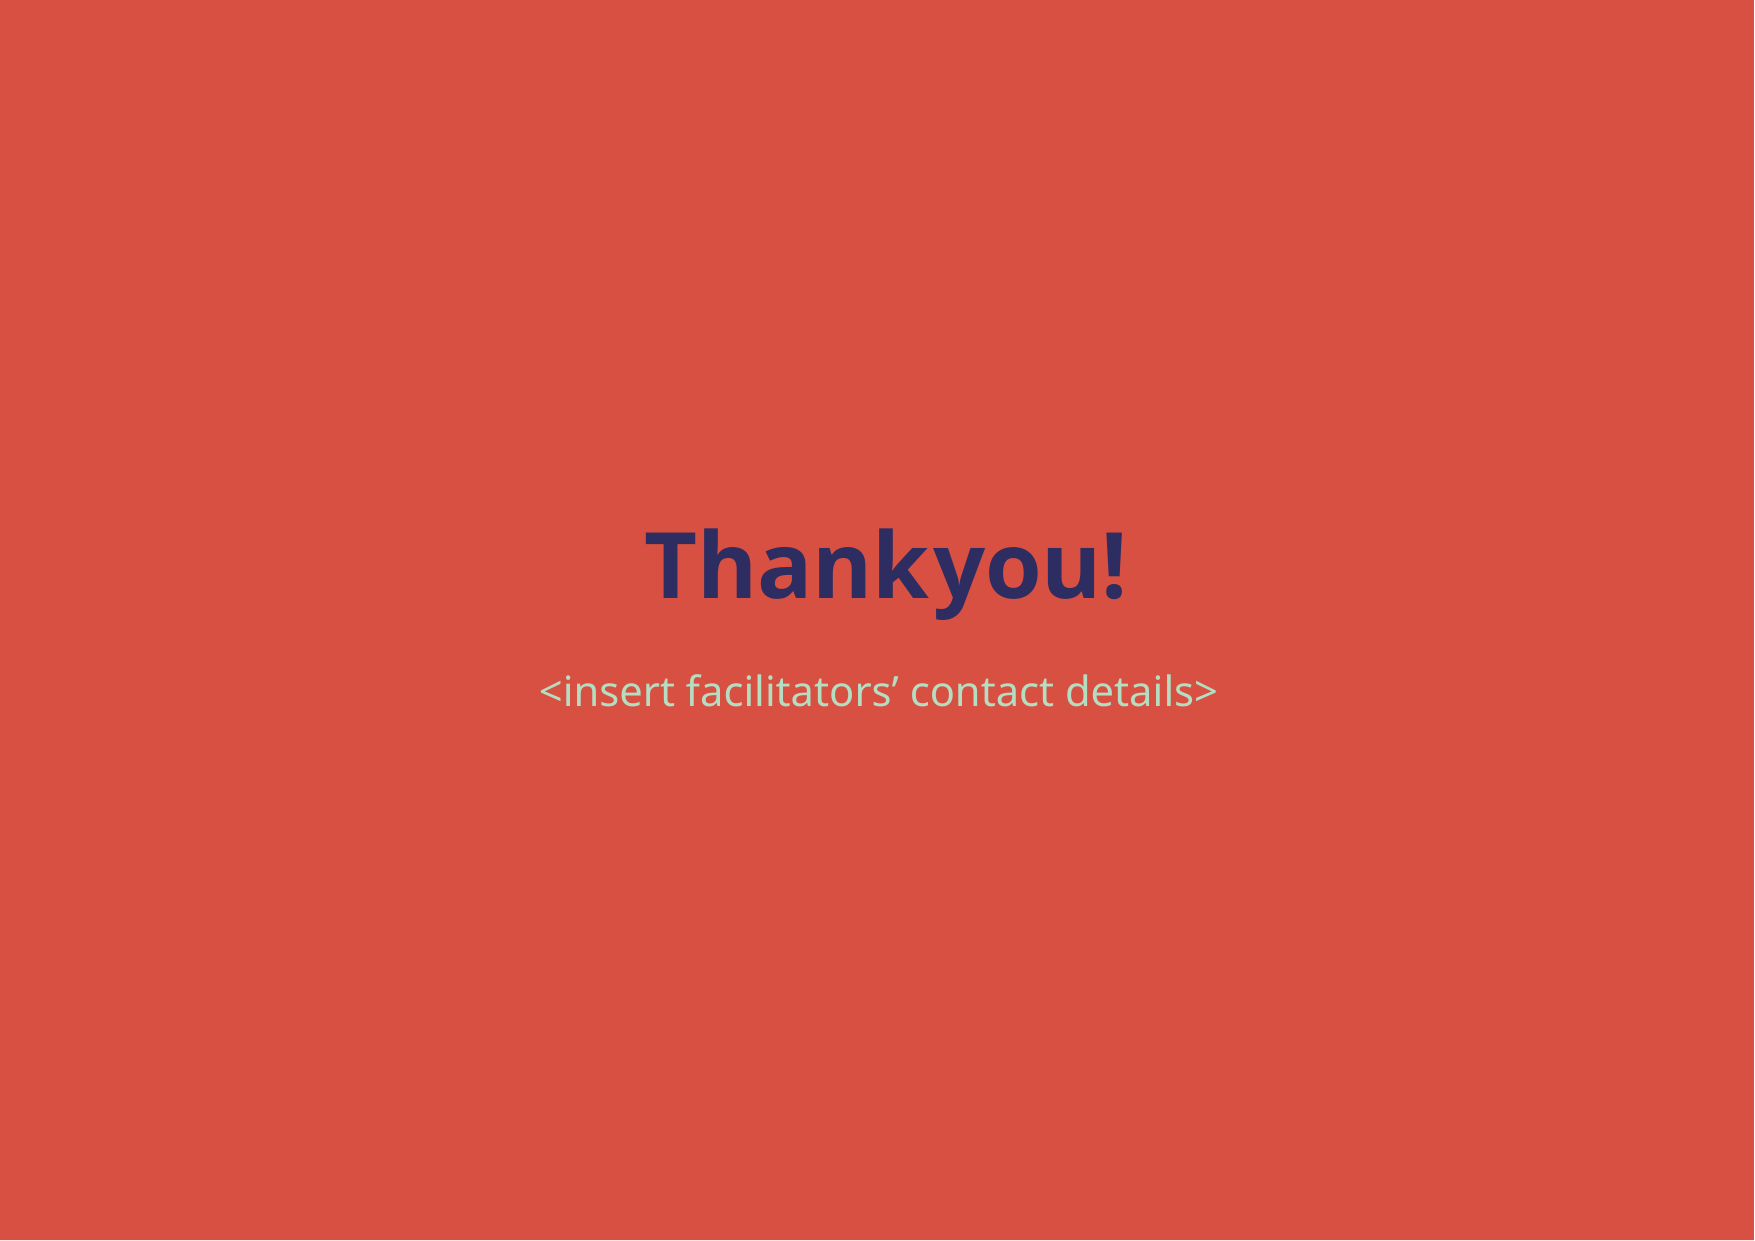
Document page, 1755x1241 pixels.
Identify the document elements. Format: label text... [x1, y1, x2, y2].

title Thank you! [641, 504, 1190, 662]
text_box <insert facilitators’ contact details> [457, 662, 1298, 715]
